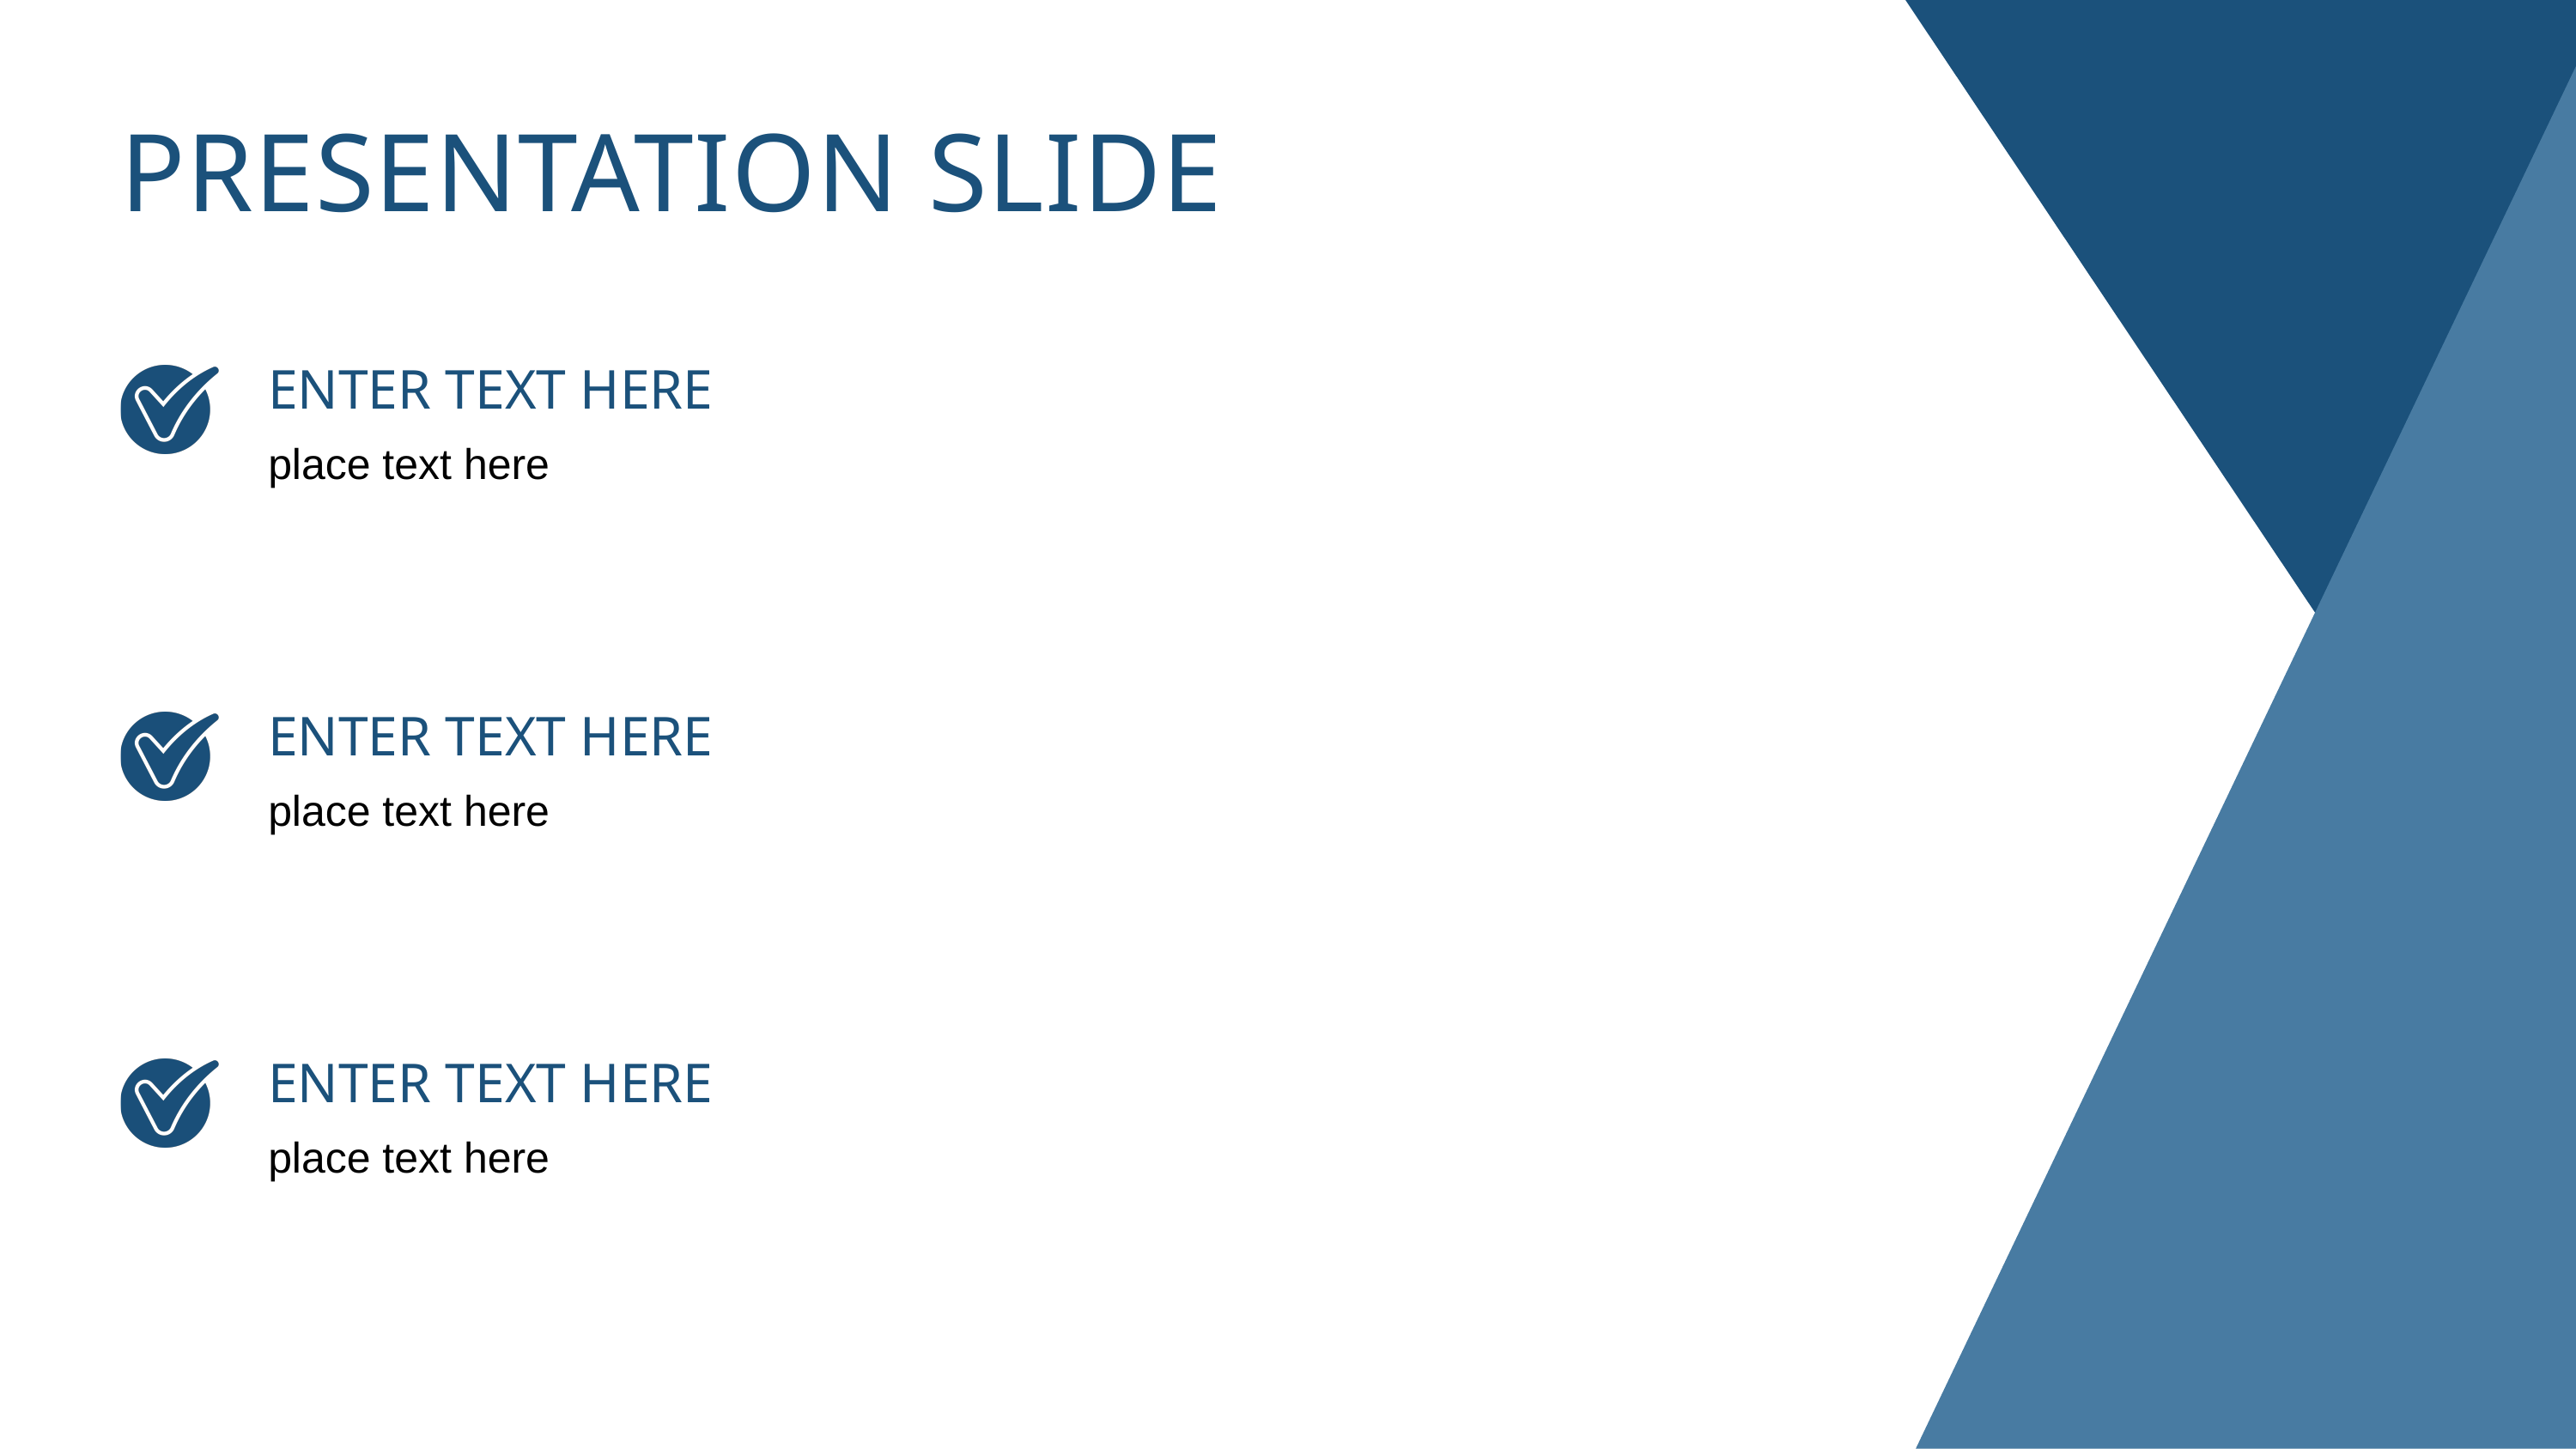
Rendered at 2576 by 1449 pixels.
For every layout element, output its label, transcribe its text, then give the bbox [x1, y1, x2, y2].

text_box [120, 1058, 221, 1148]
text_box ENTER TEXT HERE [268, 355, 974, 421]
text_box ENTER TEXT HERE [268, 1049, 974, 1114]
text_box [120, 365, 221, 454]
text_box [1904, 0, 2576, 612]
text_box [120, 712, 221, 801]
text_box place text here [268, 436, 1807, 488]
text_box place text here [268, 1130, 1807, 1182]
text_box PRESENTATION SLIDE [120, 104, 1399, 233]
text_box [1914, 62, 2576, 1449]
text_box place text here [268, 783, 1807, 835]
text_box ENTER TEXT HERE [268, 702, 951, 767]
